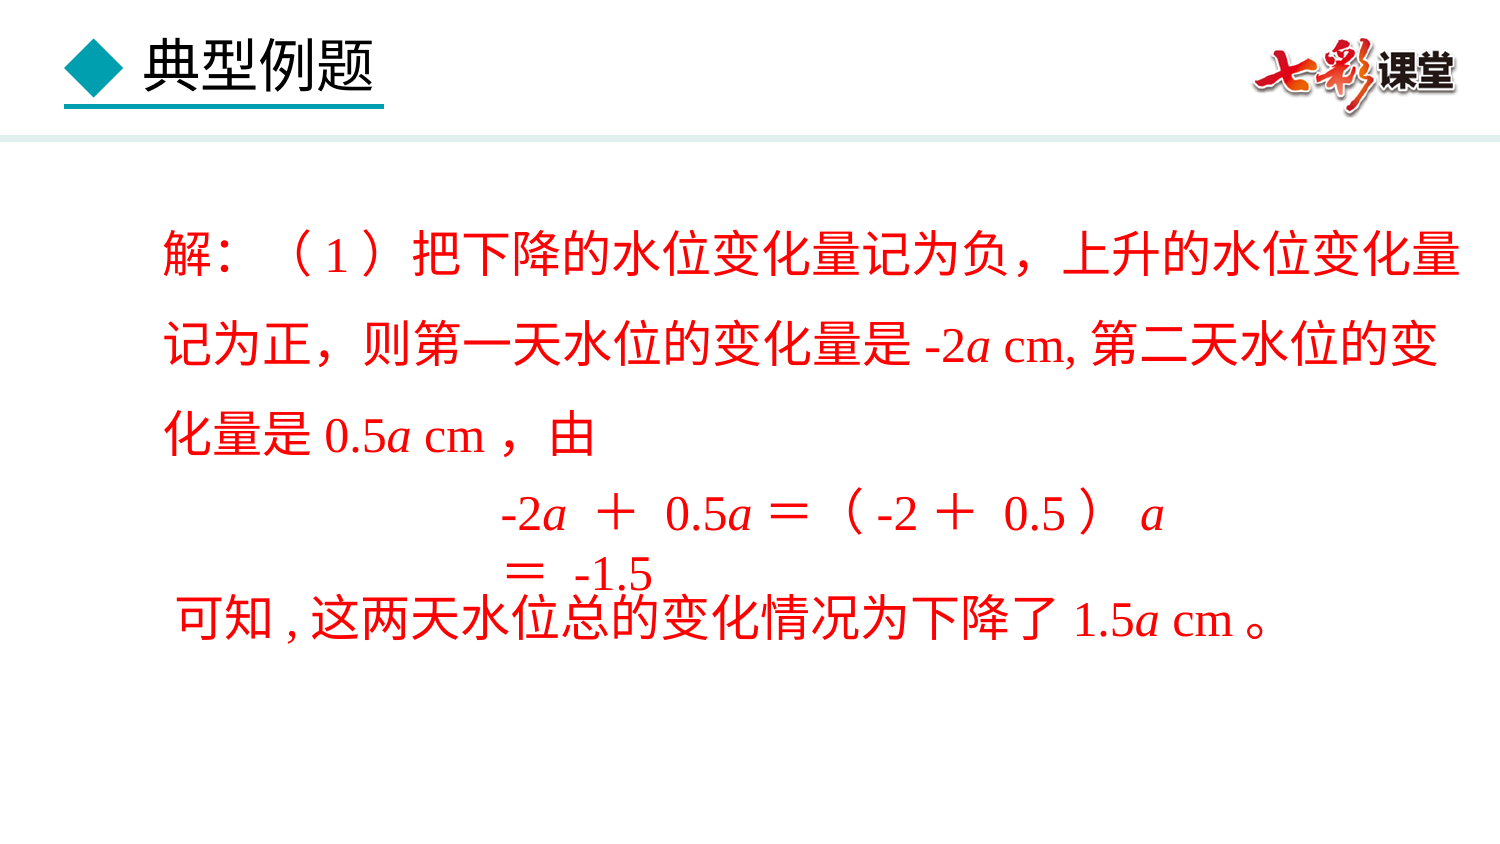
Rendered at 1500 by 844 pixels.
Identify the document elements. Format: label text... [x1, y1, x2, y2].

text_box 解：（1）把下降的水位变化量记为负，上升的水位变化量记为正，则第一天水位的变化量是-2a cm,第二天水位的变化量是0.5a cm，由 [147, 185, 1487, 471]
text_box -2a ＋ 0.5a＝（-2＋ 0.5）a＝ -1.5 [485, 472, 1231, 608]
text_box 可知,这两天水位总的变化情况为下降了1.5a cm。 [159, 578, 1403, 654]
picture [1249, 32, 1461, 118]
